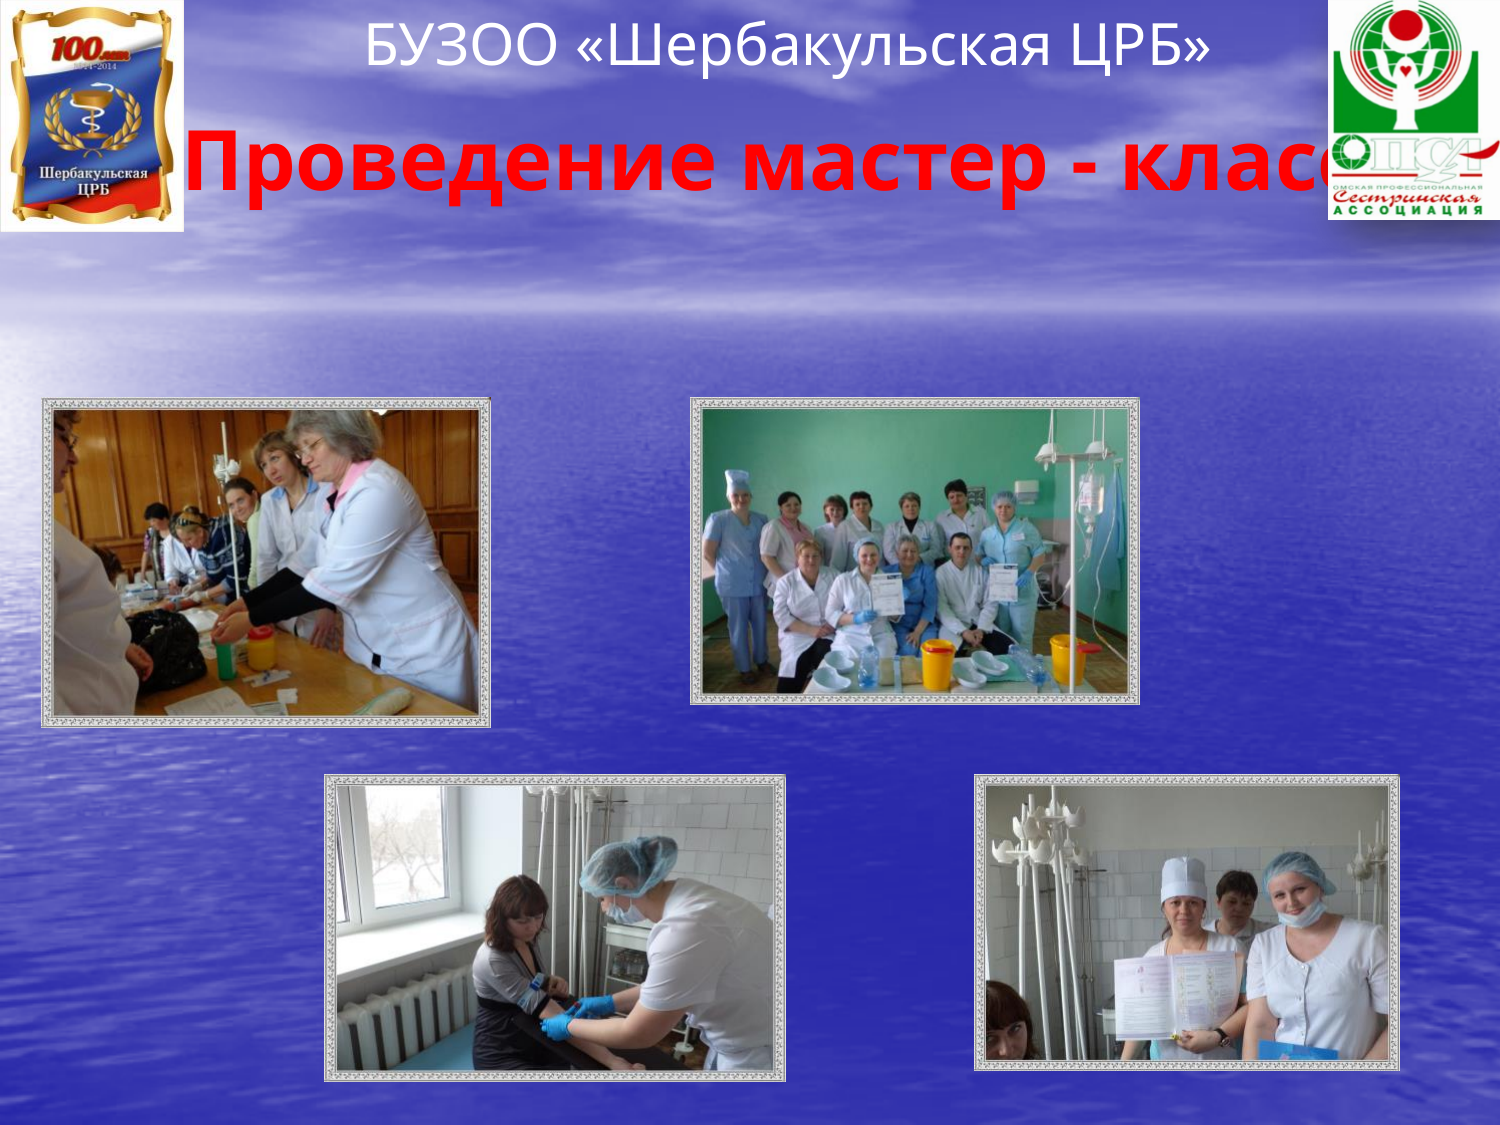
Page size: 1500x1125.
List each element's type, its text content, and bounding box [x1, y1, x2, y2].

picture [40, 396, 491, 729]
picture [324, 774, 786, 1083]
picture [974, 774, 1400, 1071]
picture [1328, 0, 1500, 221]
picture [690, 396, 1140, 705]
picture [0, 0, 184, 232]
text_box Проведение мастер - класса [184, 0, 1322, 215]
